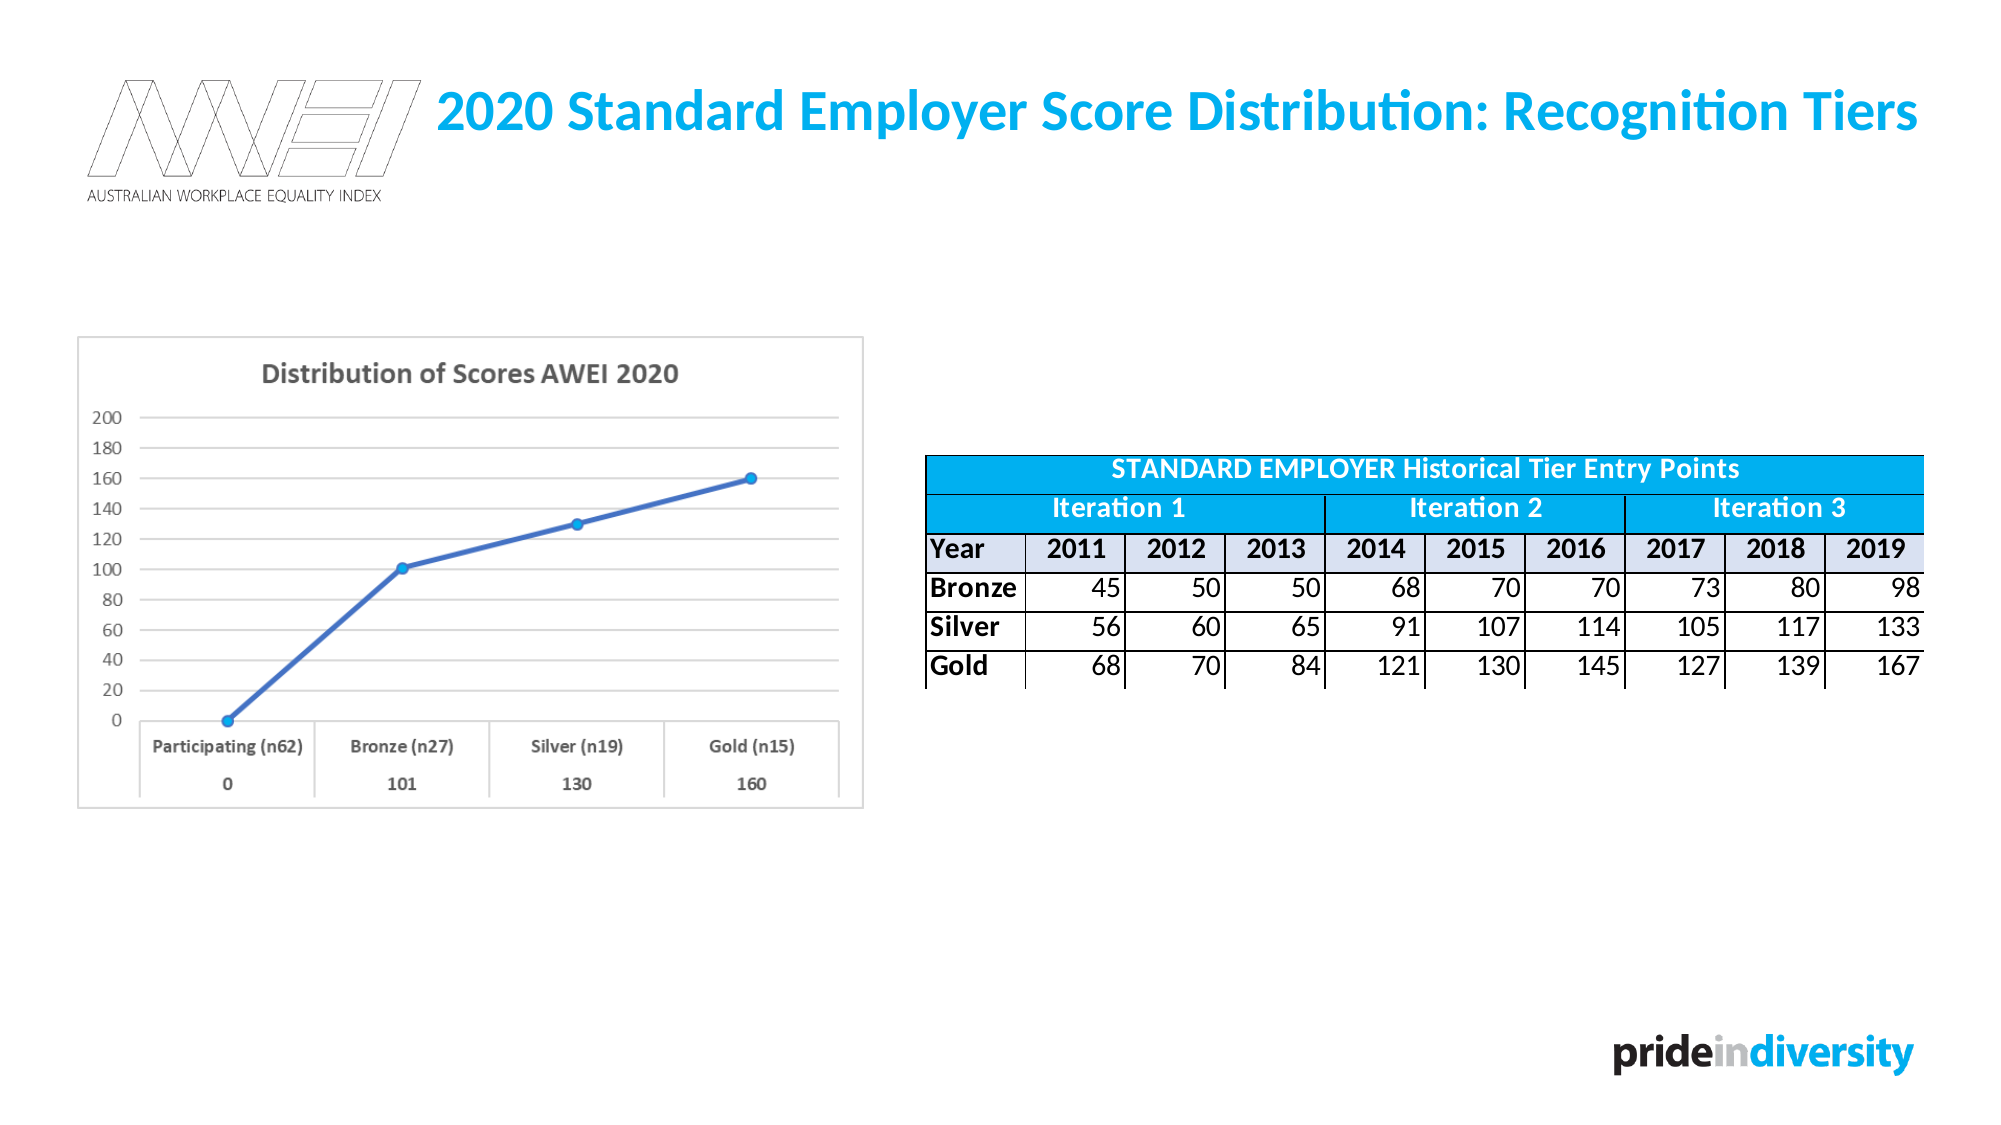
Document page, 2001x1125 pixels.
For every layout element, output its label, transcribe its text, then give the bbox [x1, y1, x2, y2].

picture [1900, 1049, 1914, 1076]
picture [924, 454, 1926, 691]
picture [1614, 1034, 1914, 1076]
title 2020 Standard Employer Score Distribution: Recognition Tiers [421, 13, 1945, 201]
picture [86, 78, 422, 204]
picture [77, 336, 864, 810]
picture [1758, 1050, 1765, 1061]
